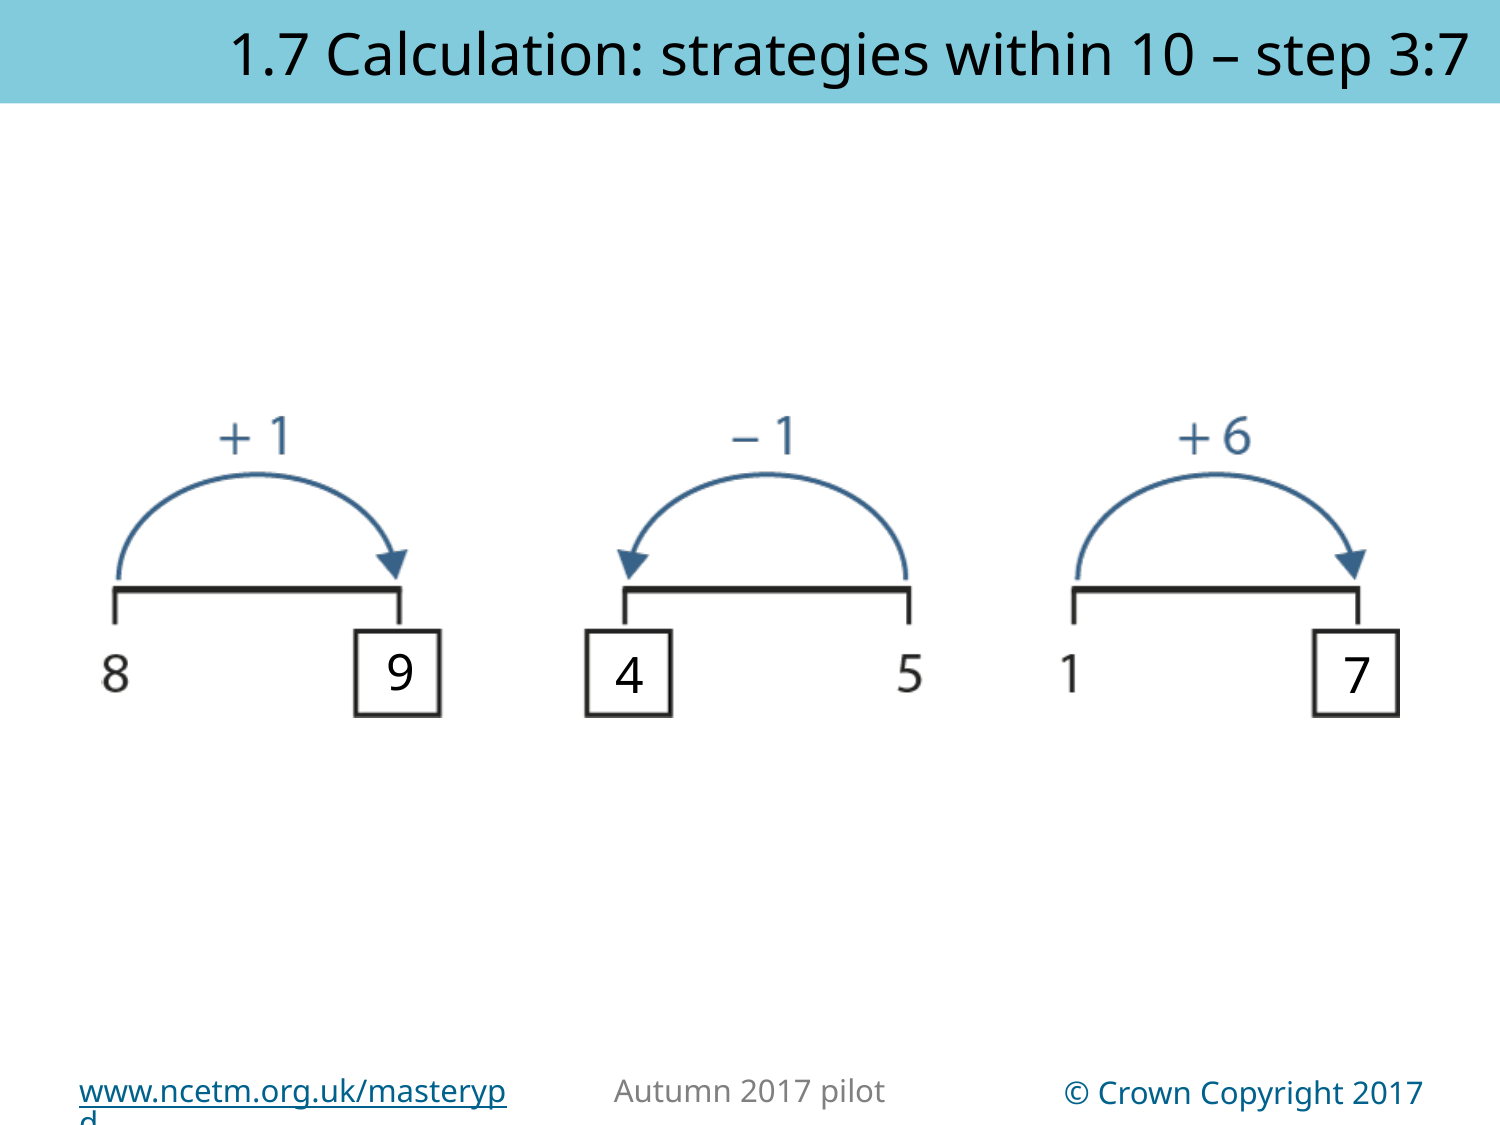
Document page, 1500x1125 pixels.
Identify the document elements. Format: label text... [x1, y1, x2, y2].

picture [101, 407, 455, 718]
list 1.7 Calculation: strategies within 10 – step 3:7 [0, 0, 1500, 104]
picture [560, 406, 952, 718]
picture [1045, 406, 1412, 718]
